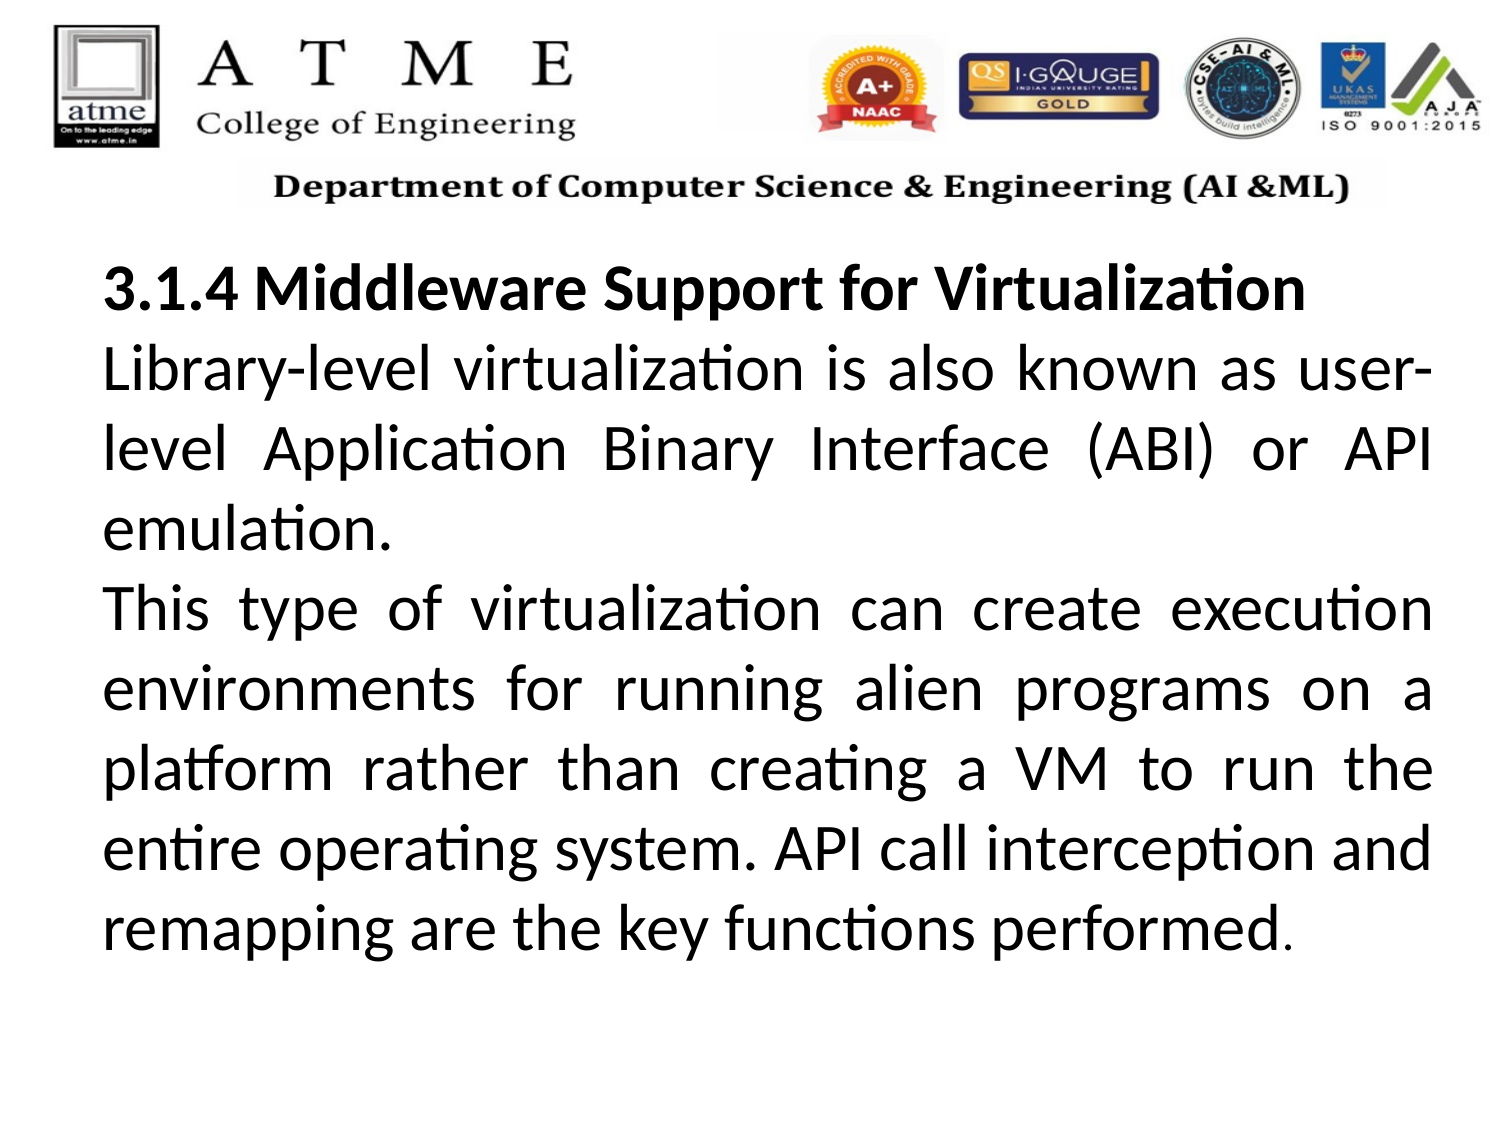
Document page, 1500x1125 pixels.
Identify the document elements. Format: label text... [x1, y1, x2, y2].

picture [24, 0, 1500, 226]
text_box 3.1.4 Middleware Support for Virtualization Library-level virtualization is also known as user-level Application Binary Interface (ABI) or API emulation. This type of virtualization can create execution environments for running alien programs on a platform rather than creating a VM to run the entire operating system. API call interception and remapping are the key functions performed. [87, 236, 1450, 972]
